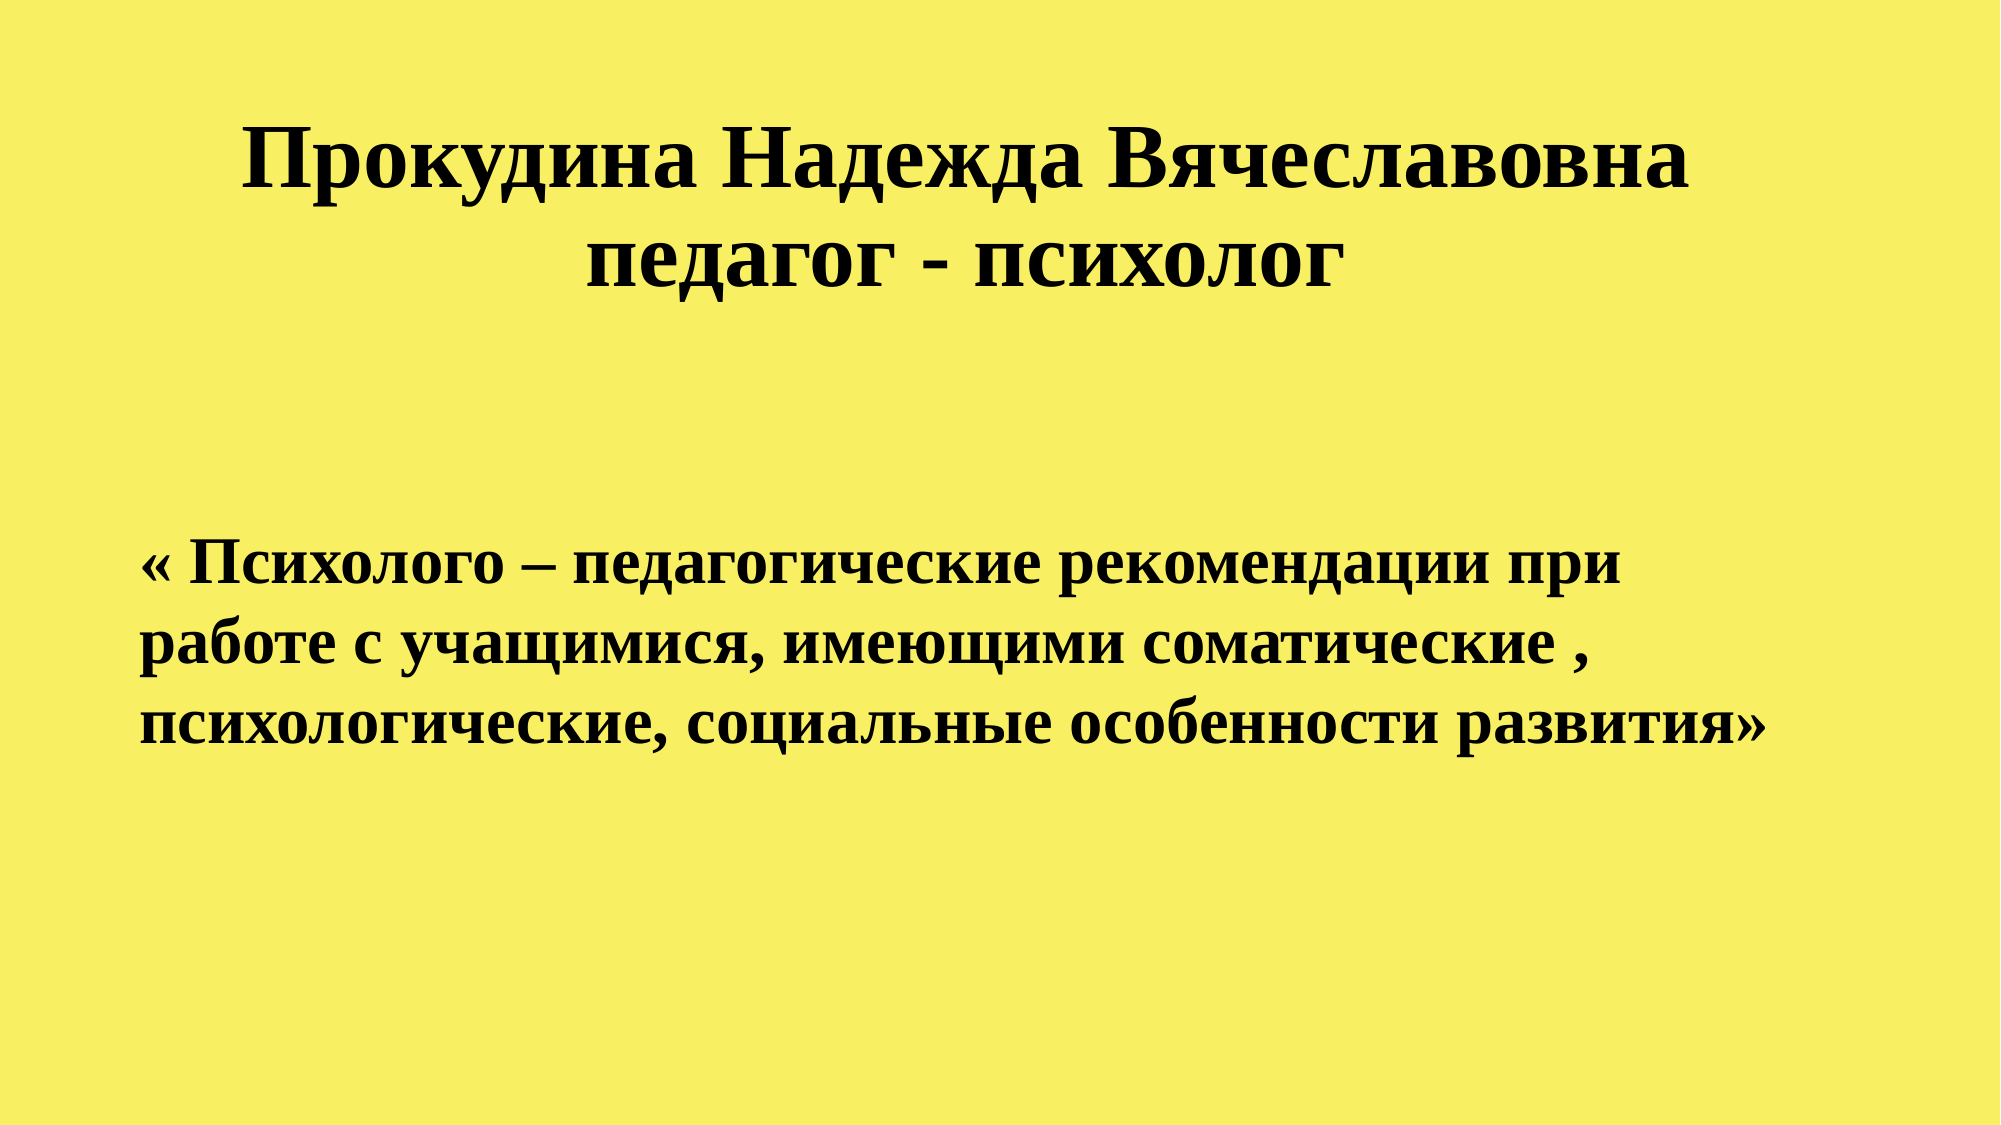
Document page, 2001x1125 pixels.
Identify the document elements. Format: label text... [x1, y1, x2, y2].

text_box « Психолого – педагогические рекомендации при работе с учащимися, имеющими соматические , психологические, социальные особенности развития» [124, 509, 1824, 764]
title Прокудина Надежда Вячеславовна педагог - психолог [103, 98, 1829, 316]
